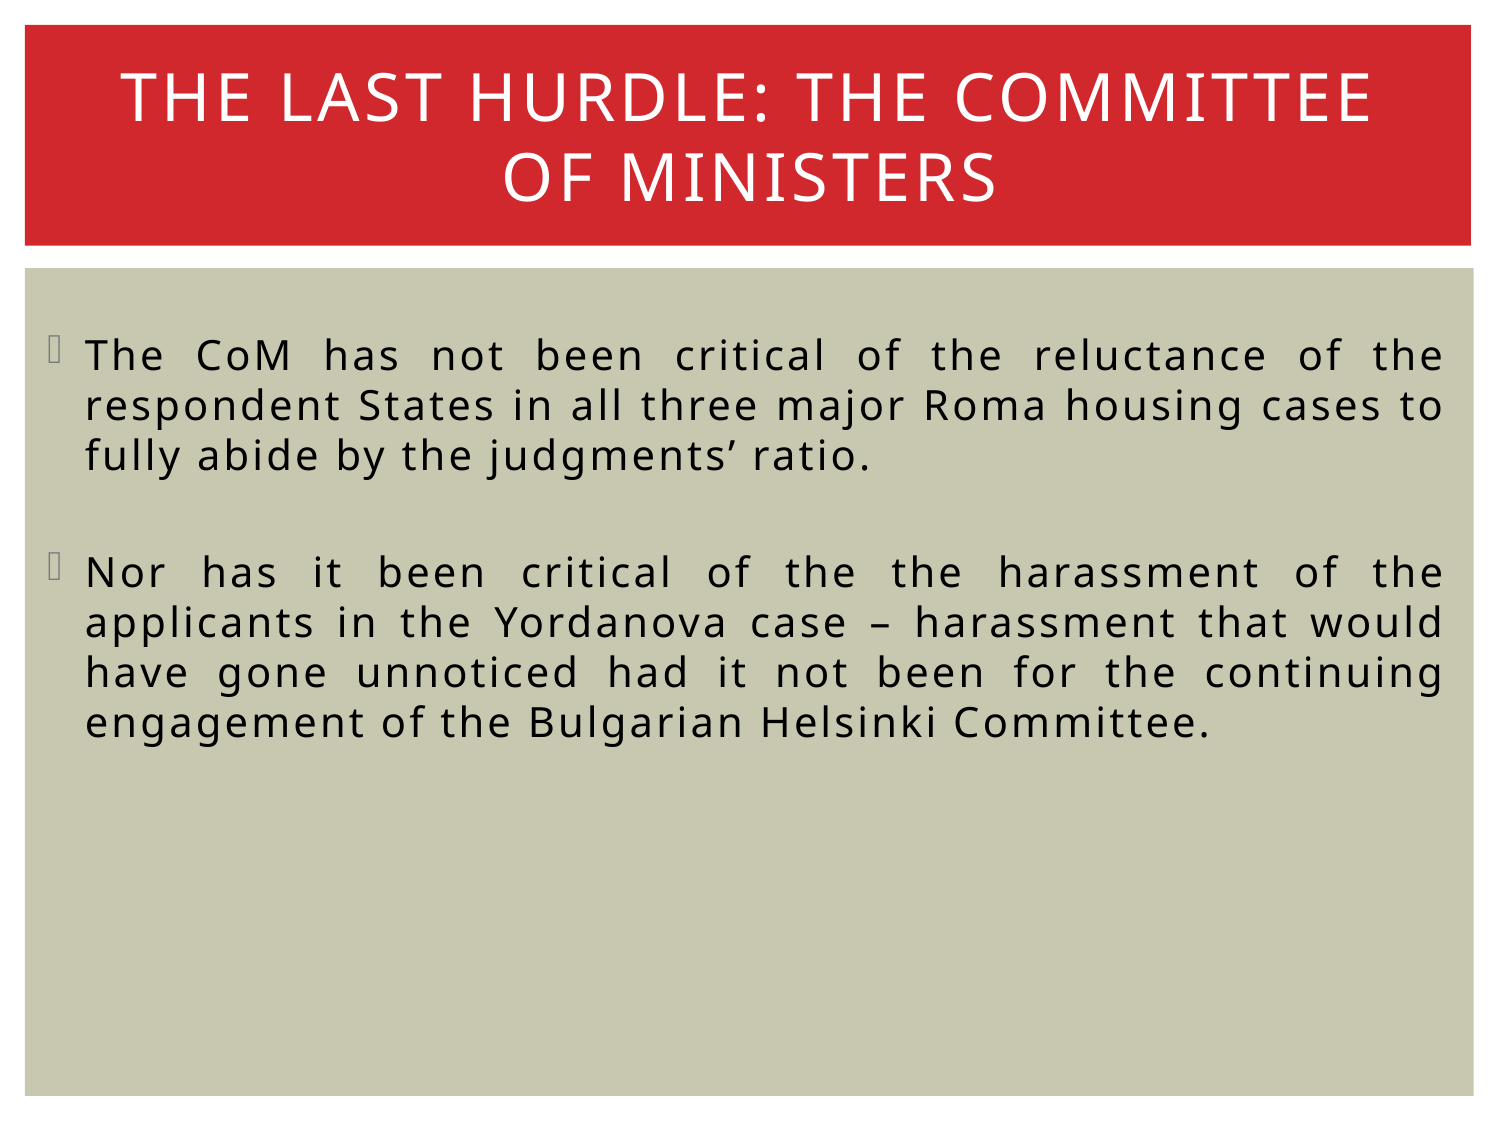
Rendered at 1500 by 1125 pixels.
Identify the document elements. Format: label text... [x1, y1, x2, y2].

title The last hurdle: the committee of ministers [62, 37, 1438, 232]
list The CoM has not been critical of the reluctance of the respondent States in all three major Roma housing cases to fully abide by the judgments’ ratio. Nor has it been critical of the the harassment of the applicants in the Yordanova case – harassment that would have gone unnoticed had it not been for the continuing engagement of the Bulgarian Helsinki Committee. [24, 262, 1463, 1075]
